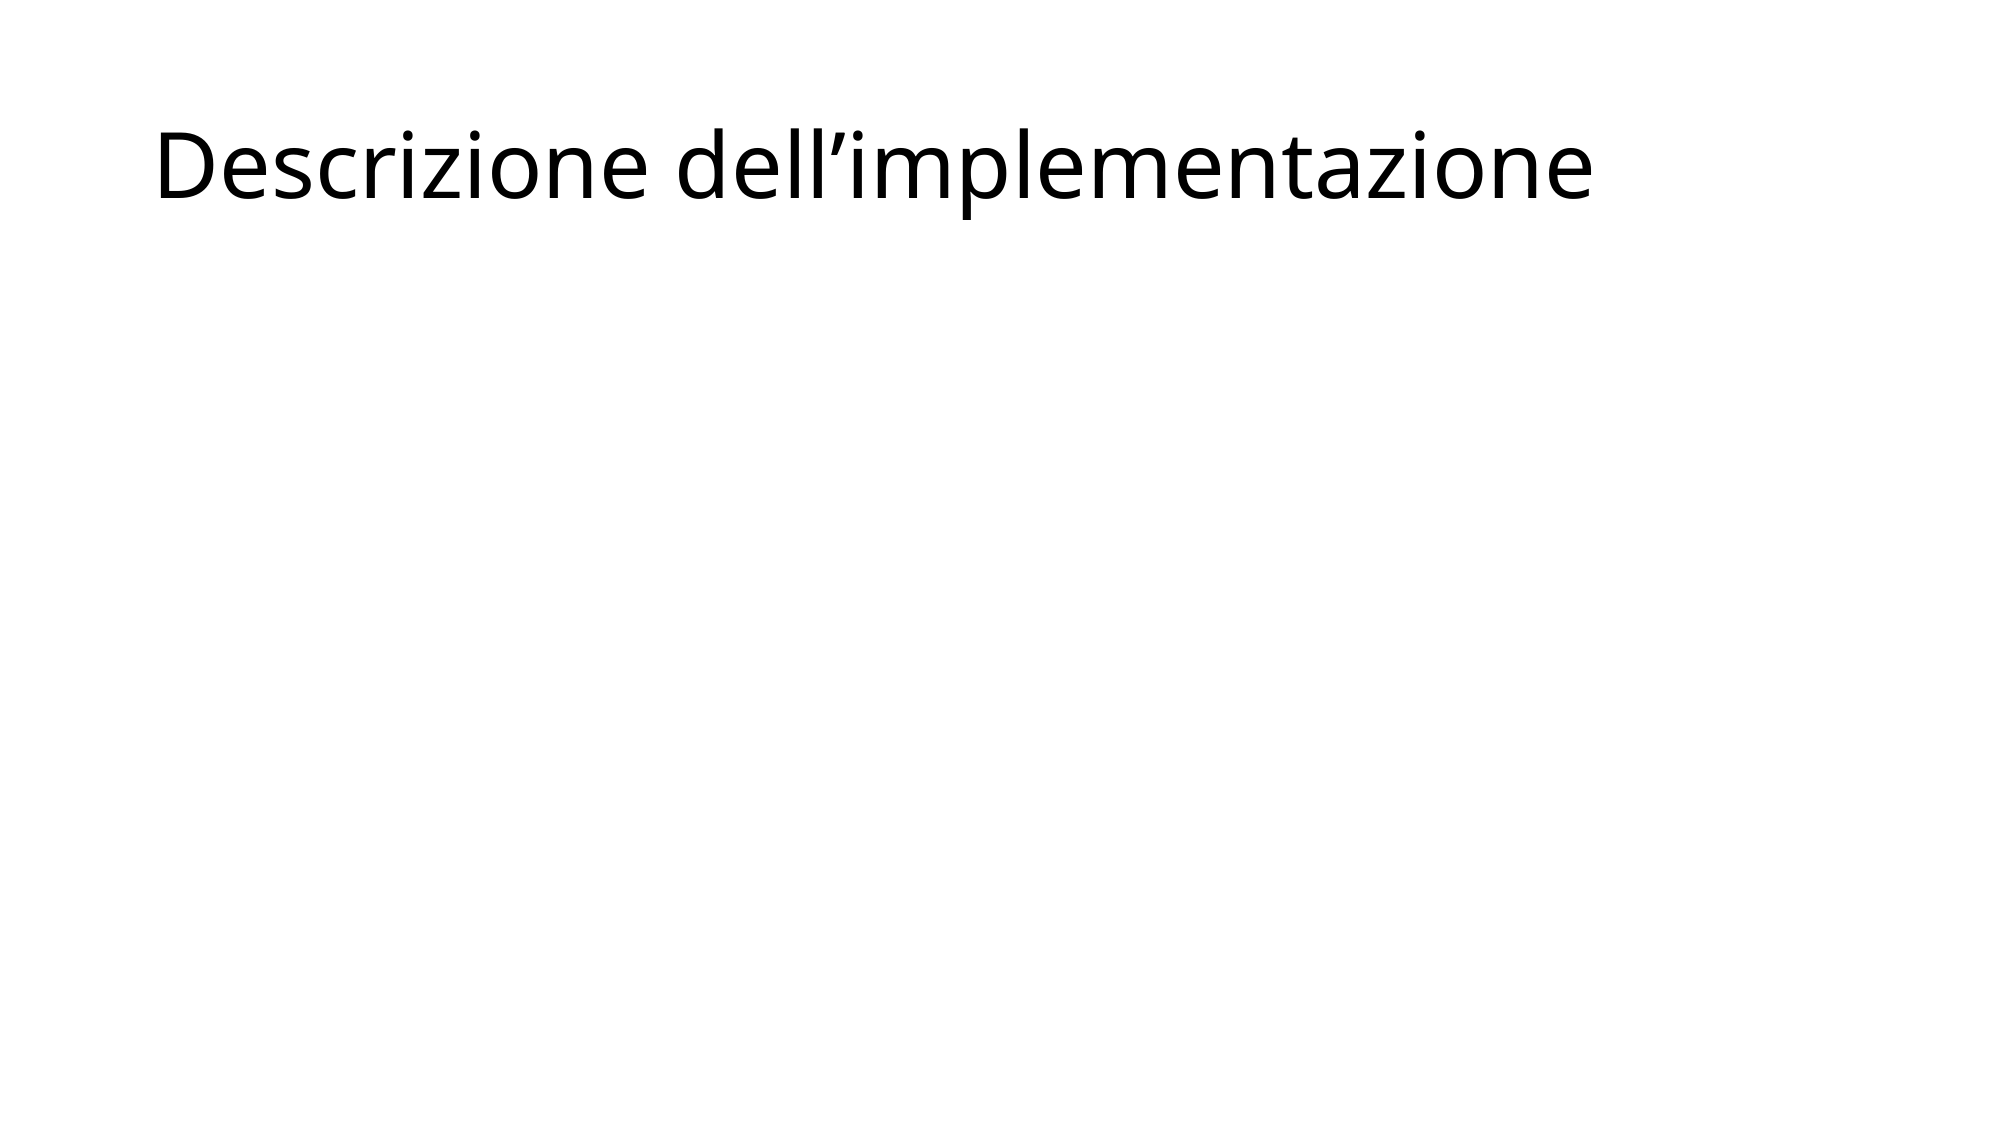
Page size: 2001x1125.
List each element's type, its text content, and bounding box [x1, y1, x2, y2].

title Descrizione dell’implementazione [137, 59, 1863, 278]
